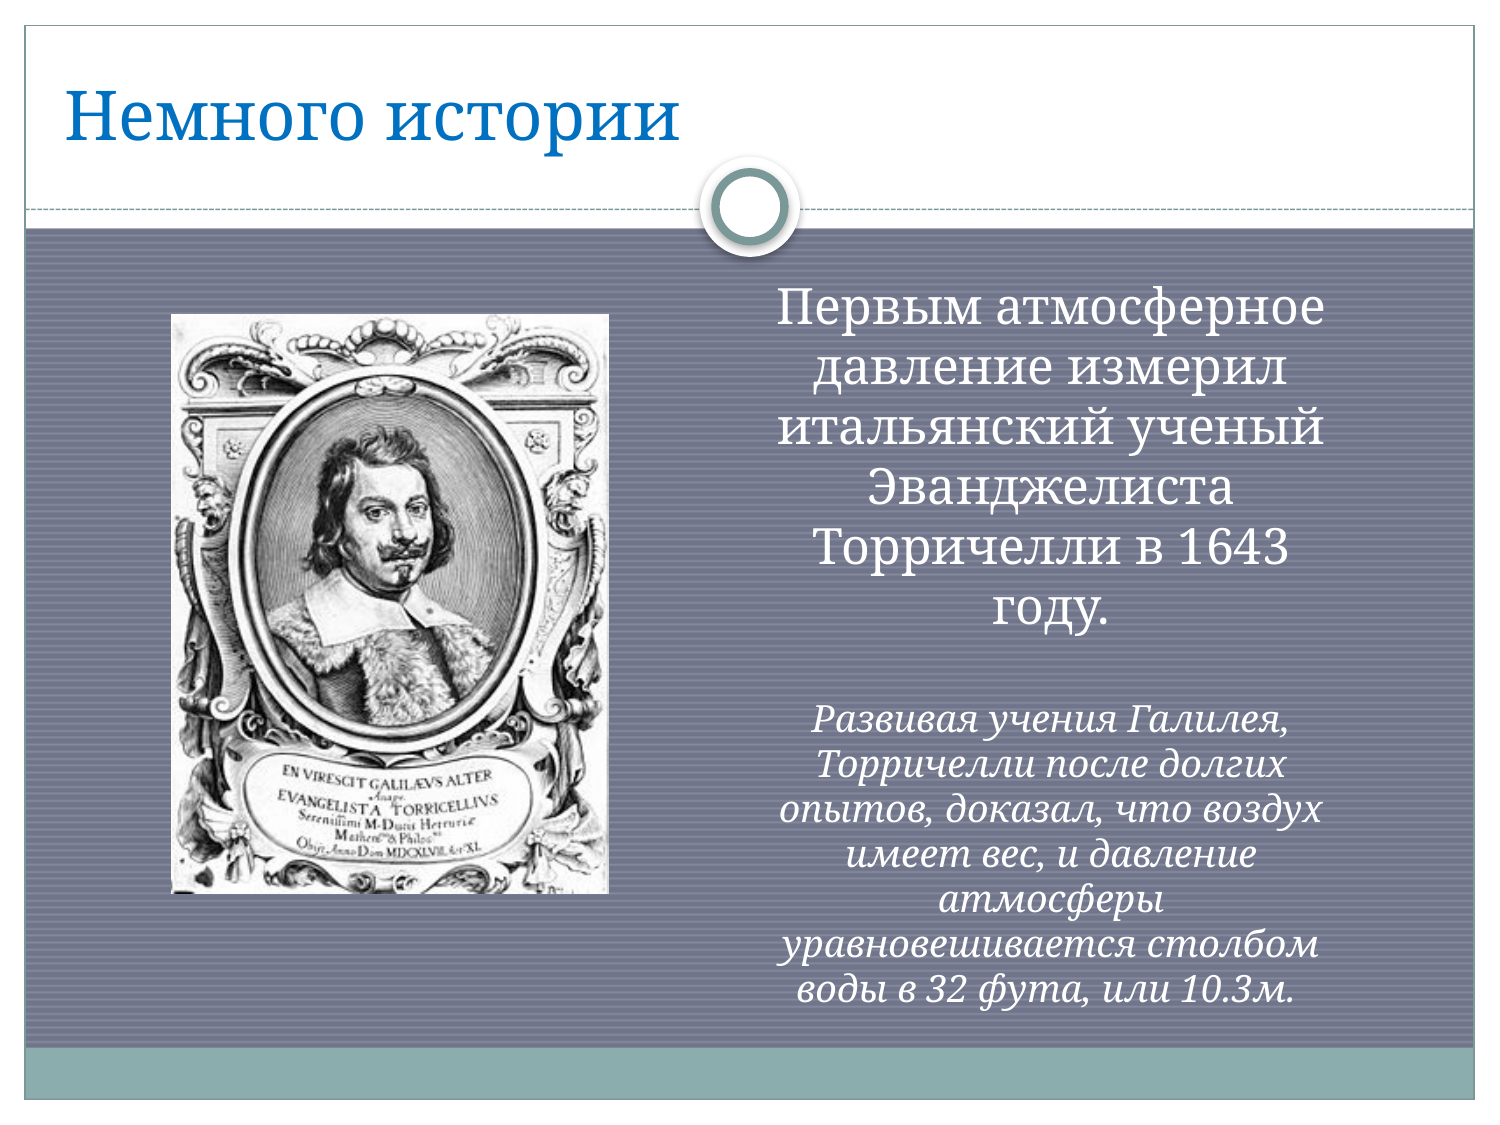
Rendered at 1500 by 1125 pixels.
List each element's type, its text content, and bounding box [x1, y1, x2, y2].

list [170, 314, 609, 894]
title Немного истории [49, 37, 1450, 162]
text_box Первым атмосферное давление измерил итальянский ученый Эванджелиста Торричелли в 1643 году. Развивая учения Галилея, Торричелли после долгих опытов, доказал, что воздух имеет вес, и давление атмосферы уравновешивается столбом воды в 32 фута, или 10.3м. [750, 267, 1353, 1062]
